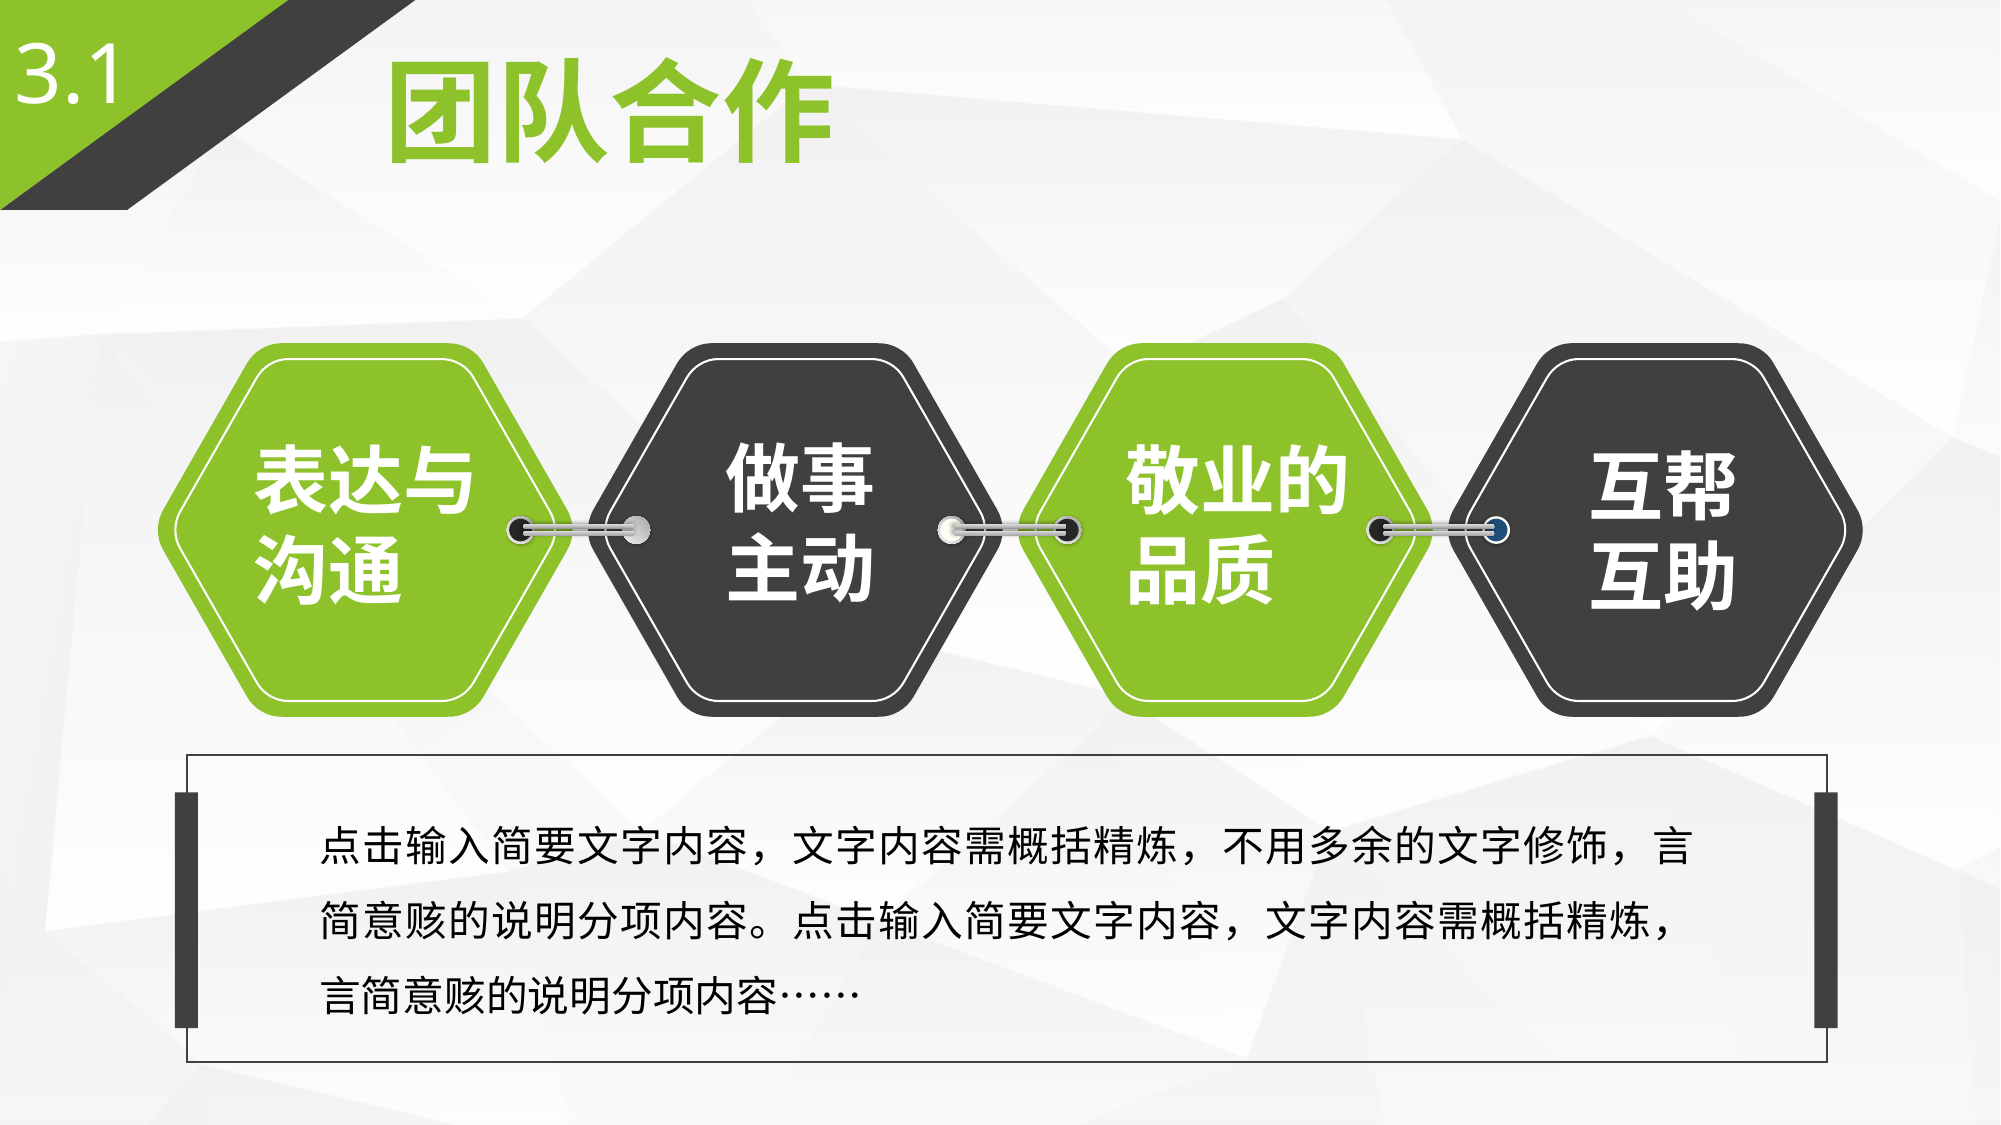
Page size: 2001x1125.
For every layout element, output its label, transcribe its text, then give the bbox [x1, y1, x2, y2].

text_box [1813, 791, 1839, 1029]
text_box [174, 791, 199, 1029]
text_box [1448, 343, 1863, 516]
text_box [1366, 516, 1510, 544]
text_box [1082, 516, 1366, 544]
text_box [506, 516, 937, 544]
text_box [1448, 544, 1863, 717]
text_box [157, 343, 573, 717]
text_box [0, 0, 285, 101]
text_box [1018, 343, 1433, 516]
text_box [1018, 544, 1433, 717]
text_box [0, 0, 418, 211]
picture [0, 0, 2001, 1125]
text_box [186, 754, 1828, 1063]
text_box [1510, 516, 1957, 544]
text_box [937, 516, 1082, 544]
text_box 3.1 [0, 13, 147, 128]
text_box [0, 128, 109, 208]
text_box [587, 544, 1003, 717]
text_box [587, 343, 1003, 516]
text_box 团队合作 [373, 34, 1068, 182]
